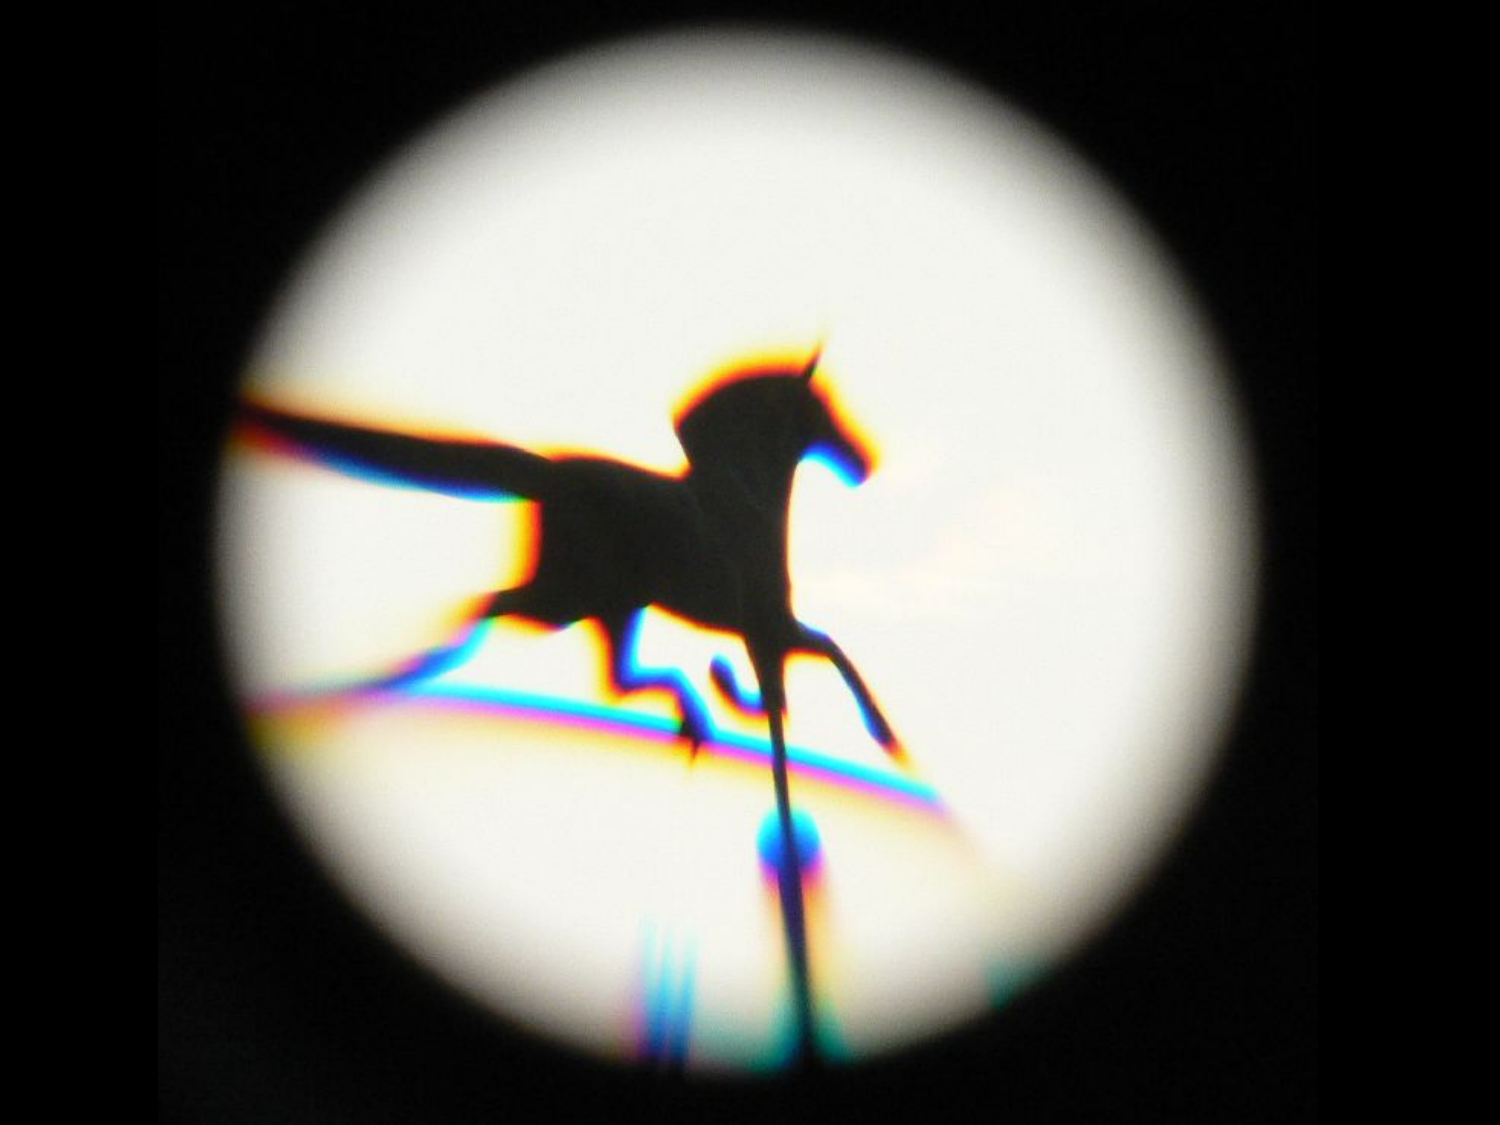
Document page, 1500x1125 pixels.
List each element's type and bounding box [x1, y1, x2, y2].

picture [158, 0, 1318, 1125]
